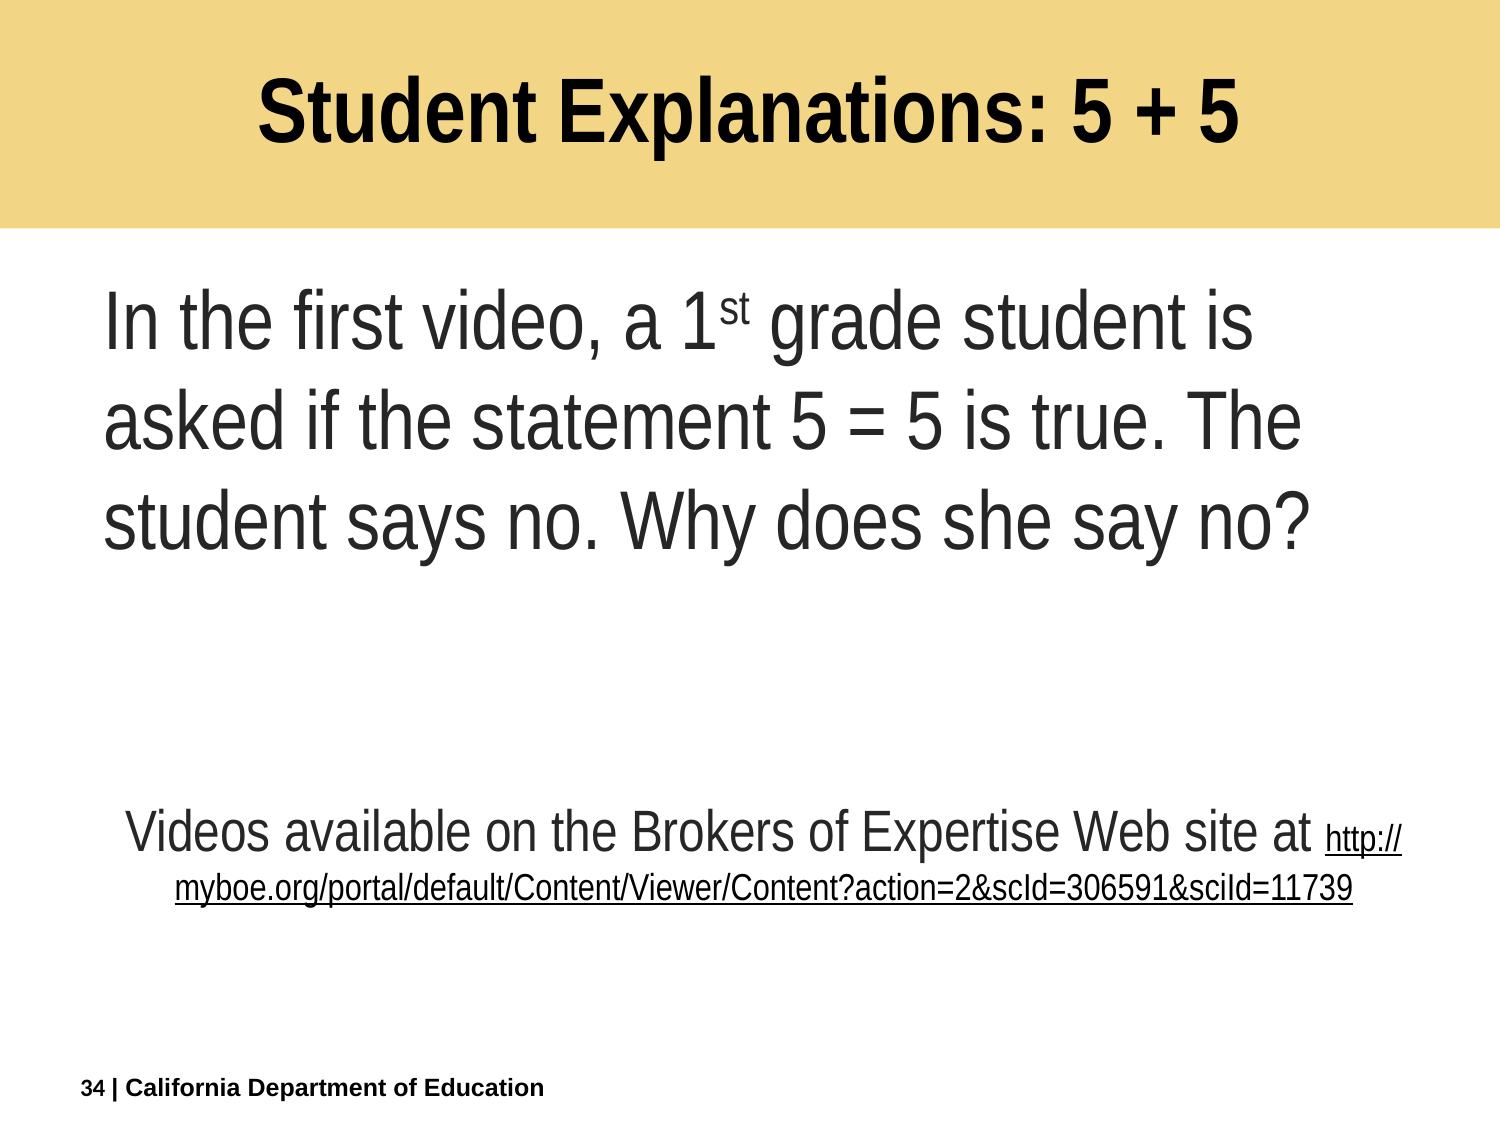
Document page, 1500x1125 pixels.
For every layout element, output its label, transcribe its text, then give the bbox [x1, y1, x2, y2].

text_box In the first video, a 1st grade student is asked if the statement 5 = 5 is true. The student says no. Why does she say no? Videos available on the Brokers of Expertise Web site at http://myboe.org/portal/default/Content/Viewer/Content?action=2&scId=306591&sciId=11739 [88, 258, 1439, 916]
slide_number 34 [55, 1064, 121, 1124]
footer | California Department of Education [121, 1064, 699, 1124]
title Student Explanations: 5 + 5 [74, 11, 1426, 200]
